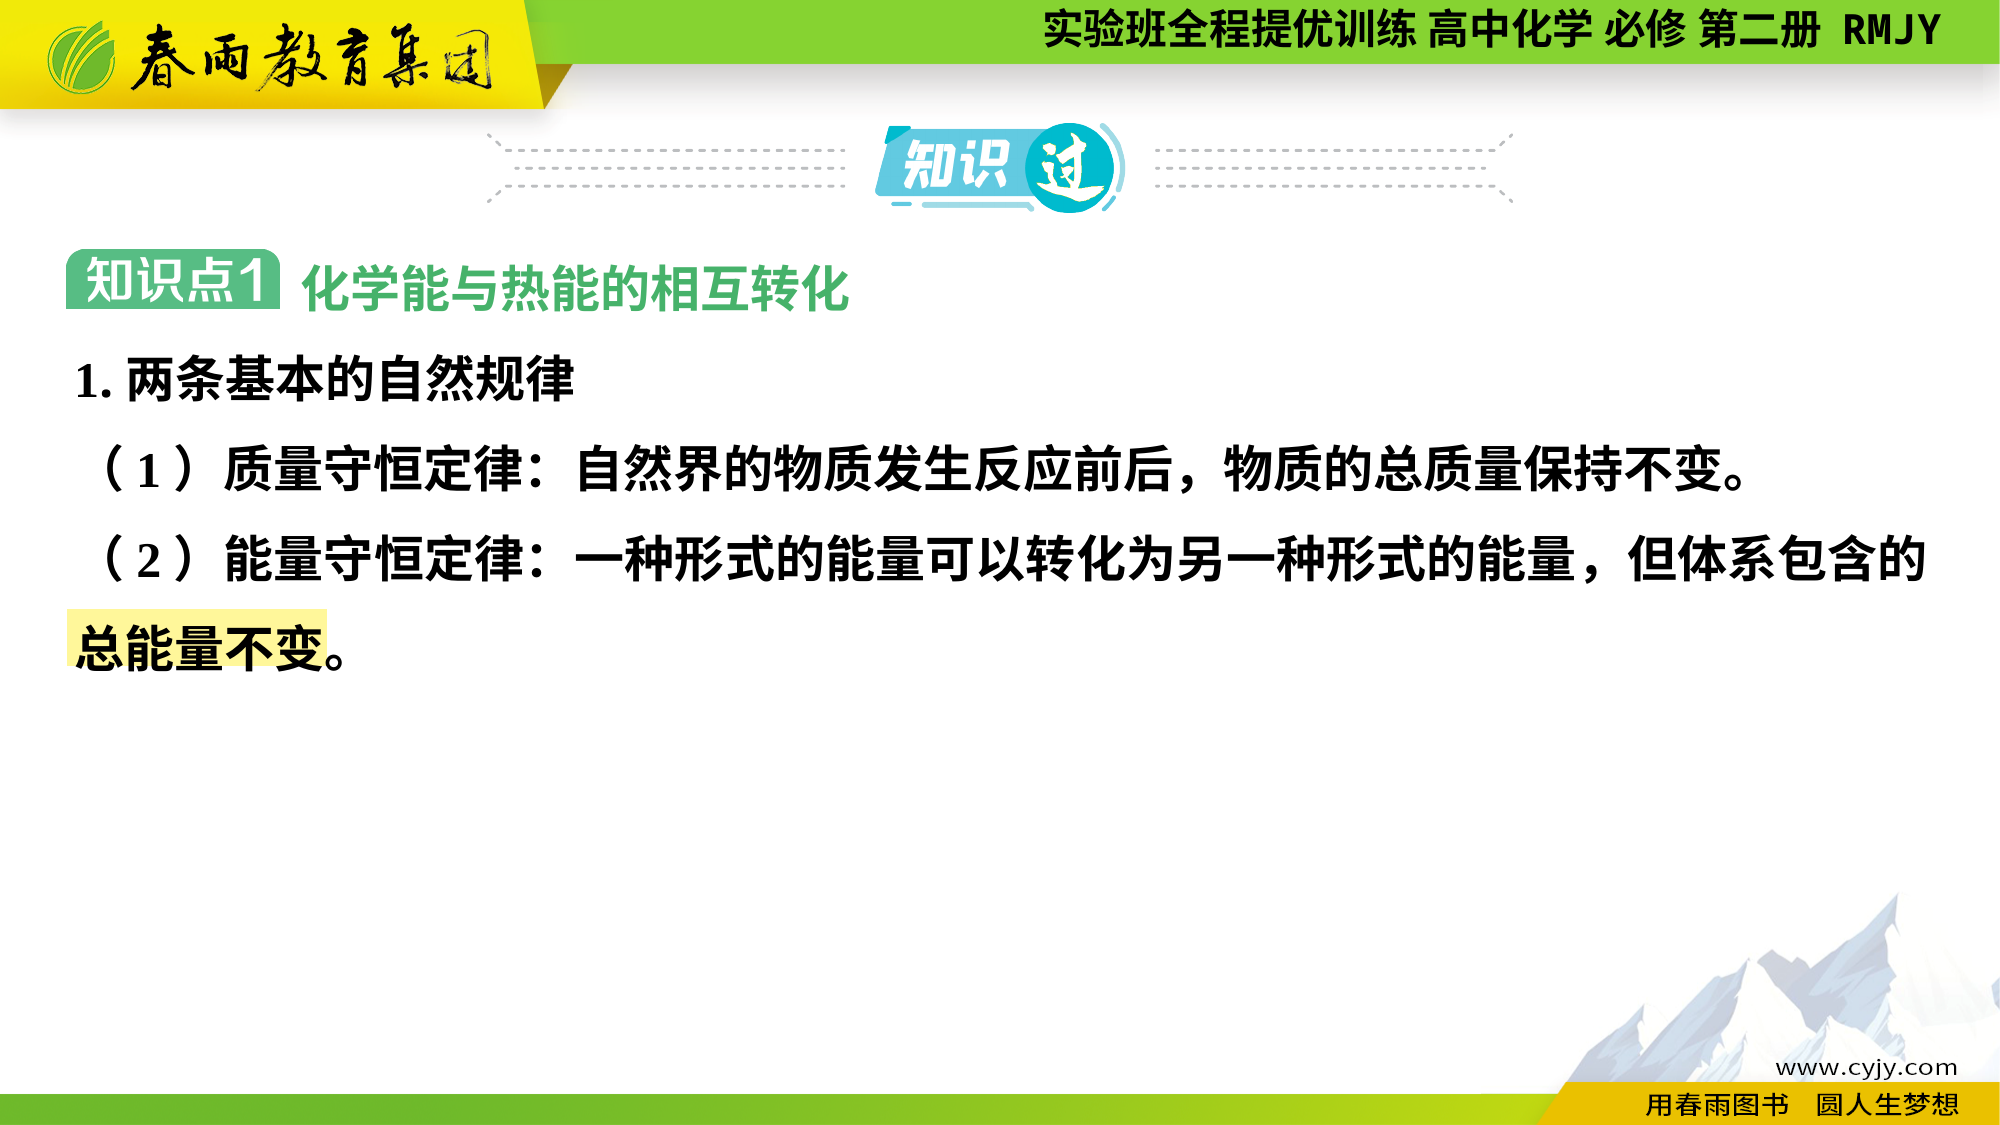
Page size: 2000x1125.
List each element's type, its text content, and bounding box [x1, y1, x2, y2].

picture [0, 0, 2000, 1125]
text_box 化学能与热能的相互转化 1.两条基本的自然规律 （1）质量守恒定律：自然界的物质发生反应前后，物质的总质量保持不变。 （2）能量守恒定律：一种形式的能量可以转化为另一种形式的能量，但体系包含的总能量不变。 [59, 220, 1944, 686]
